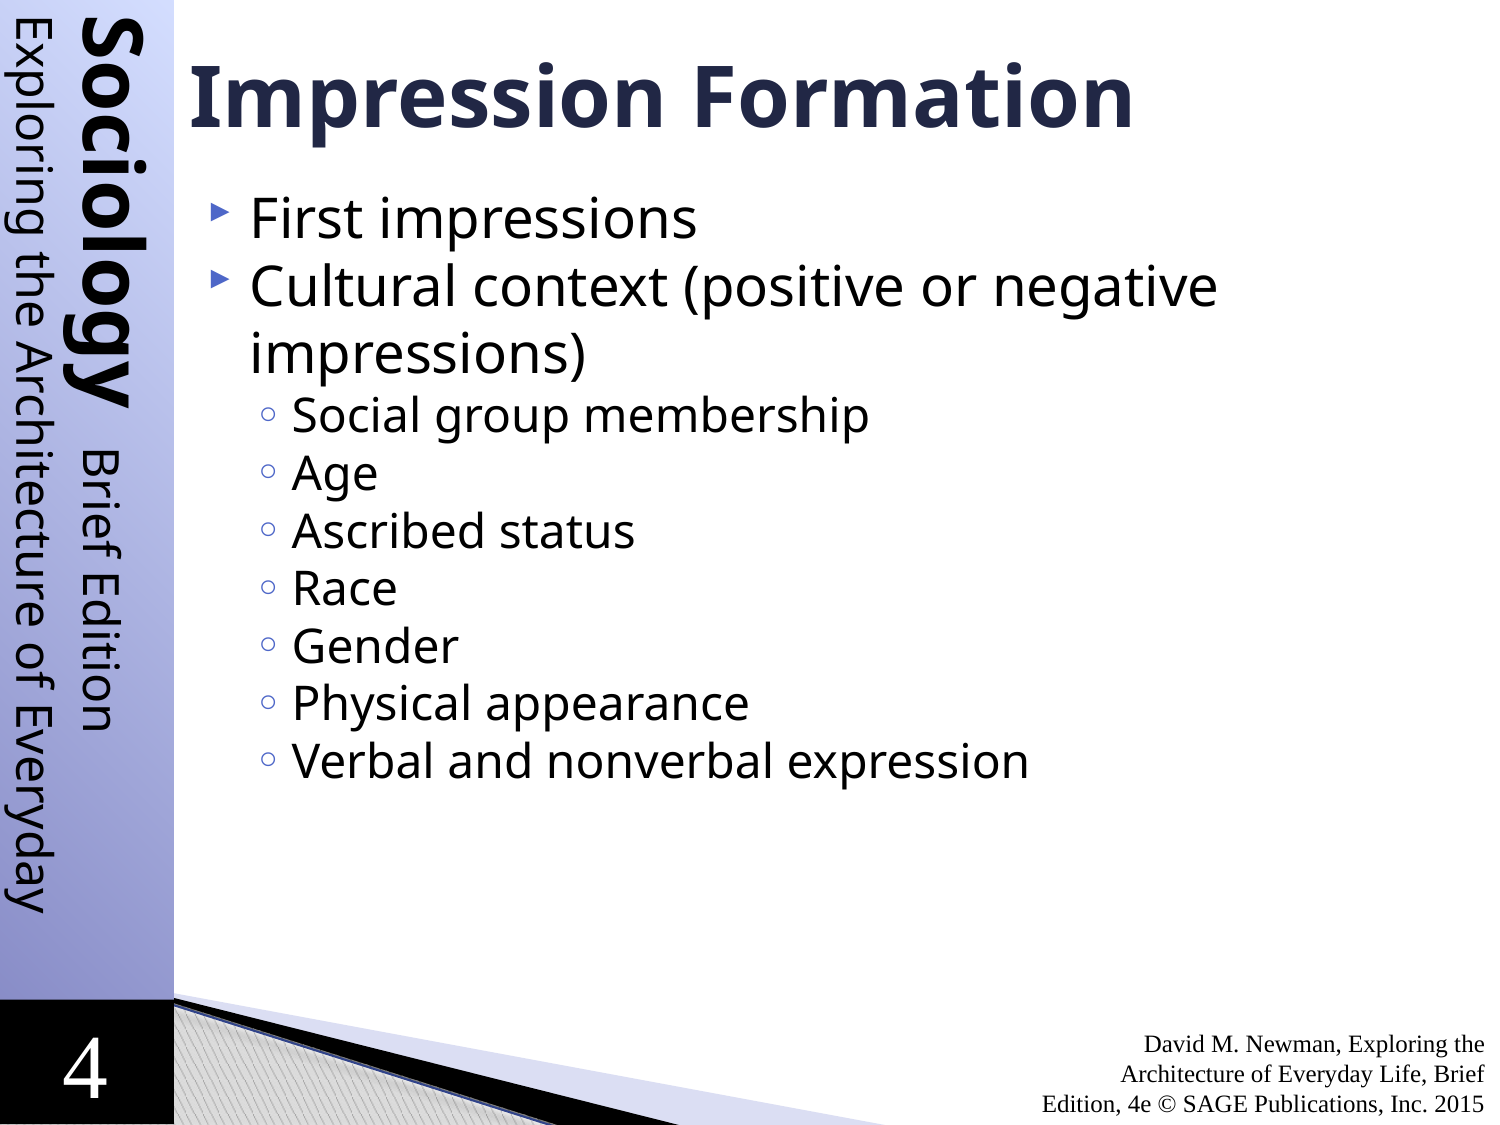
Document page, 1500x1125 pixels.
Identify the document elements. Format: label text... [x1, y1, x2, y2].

picture [174, 1003, 558, 1125]
footer David M. Newman, Exploring the Architecture of Everyday Life, Brief Edition, 4e © SAGE Publications, Inc. 2015 [1025, 1065, 1500, 1125]
title Impression Formation [174, 0, 1500, 188]
list First impressions Cultural context (positive or negative impressions) Social group membership Age Ascribed status Race Gender Physical appearance Verbal and nonverbal expression [174, 188, 1413, 918]
